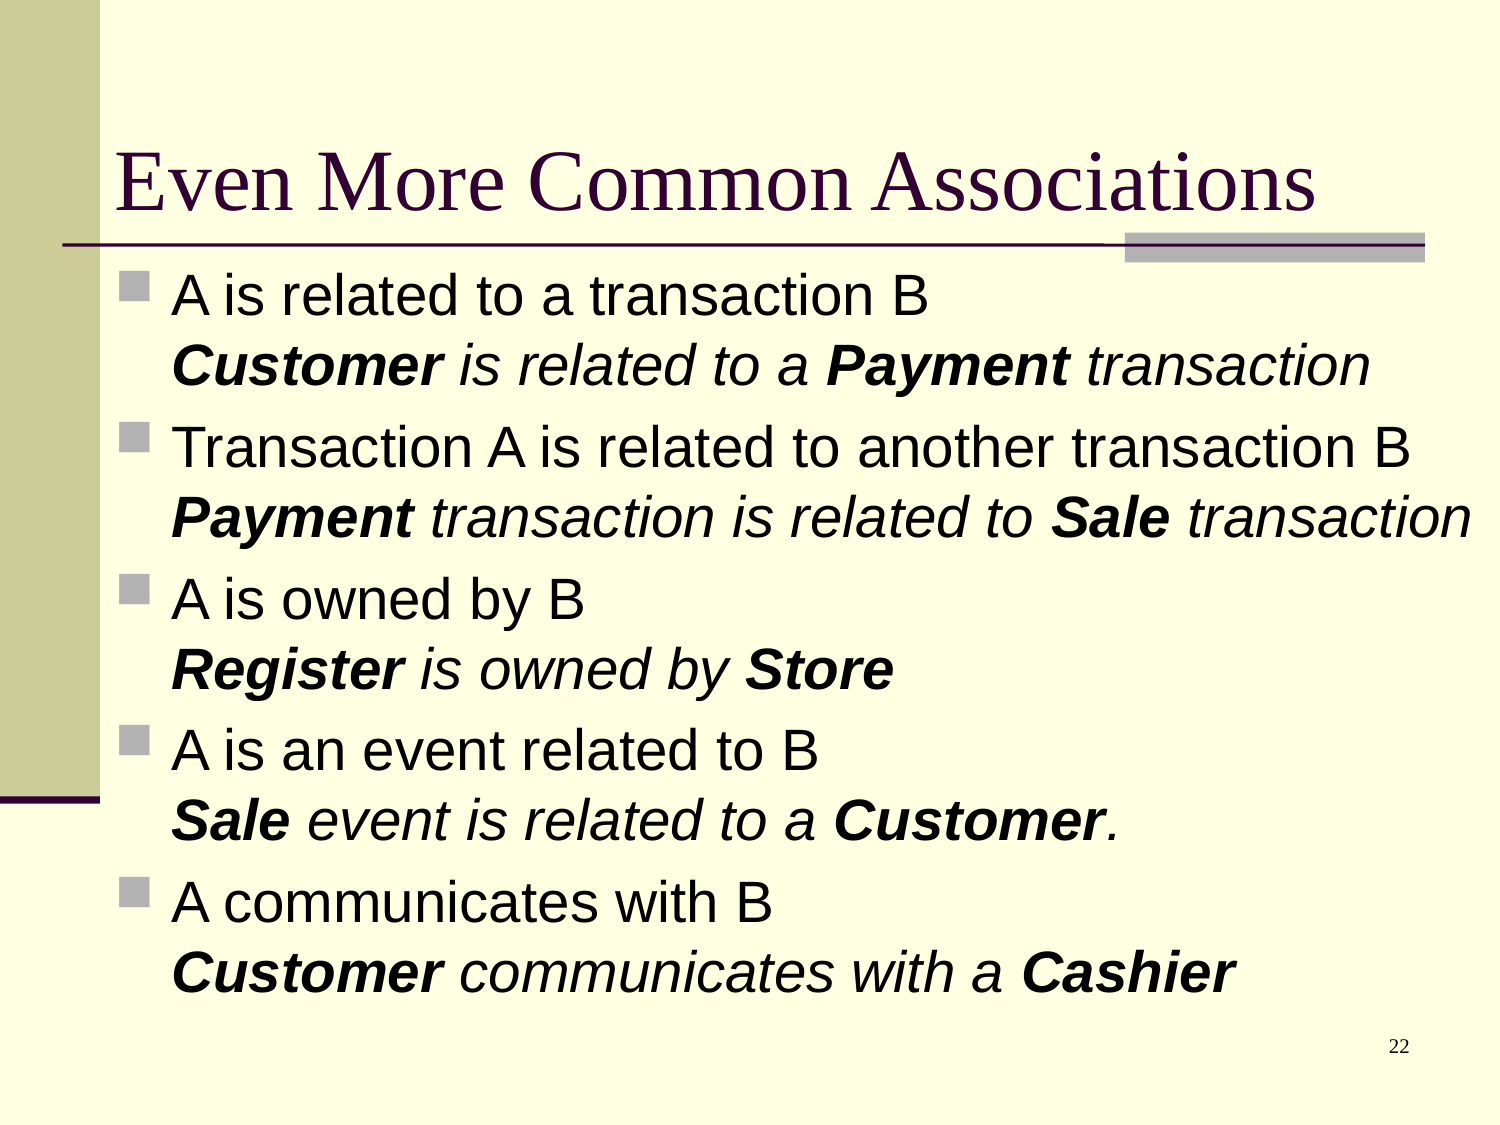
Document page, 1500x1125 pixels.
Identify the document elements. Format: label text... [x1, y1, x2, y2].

slide_number 22 [1112, 1024, 1426, 1101]
list A is related to a transaction B Customer is related to a Payment transaction Transaction A is related to another transaction B Payment transaction is related to Sale transaction A is owned by B Register is owned by Store A is an event related to B Sale event is related to a Customer. A communicates with B Customer communicates with a Cashier [99, 249, 1500, 913]
title Even More Common Associations [99, 112, 1401, 238]
